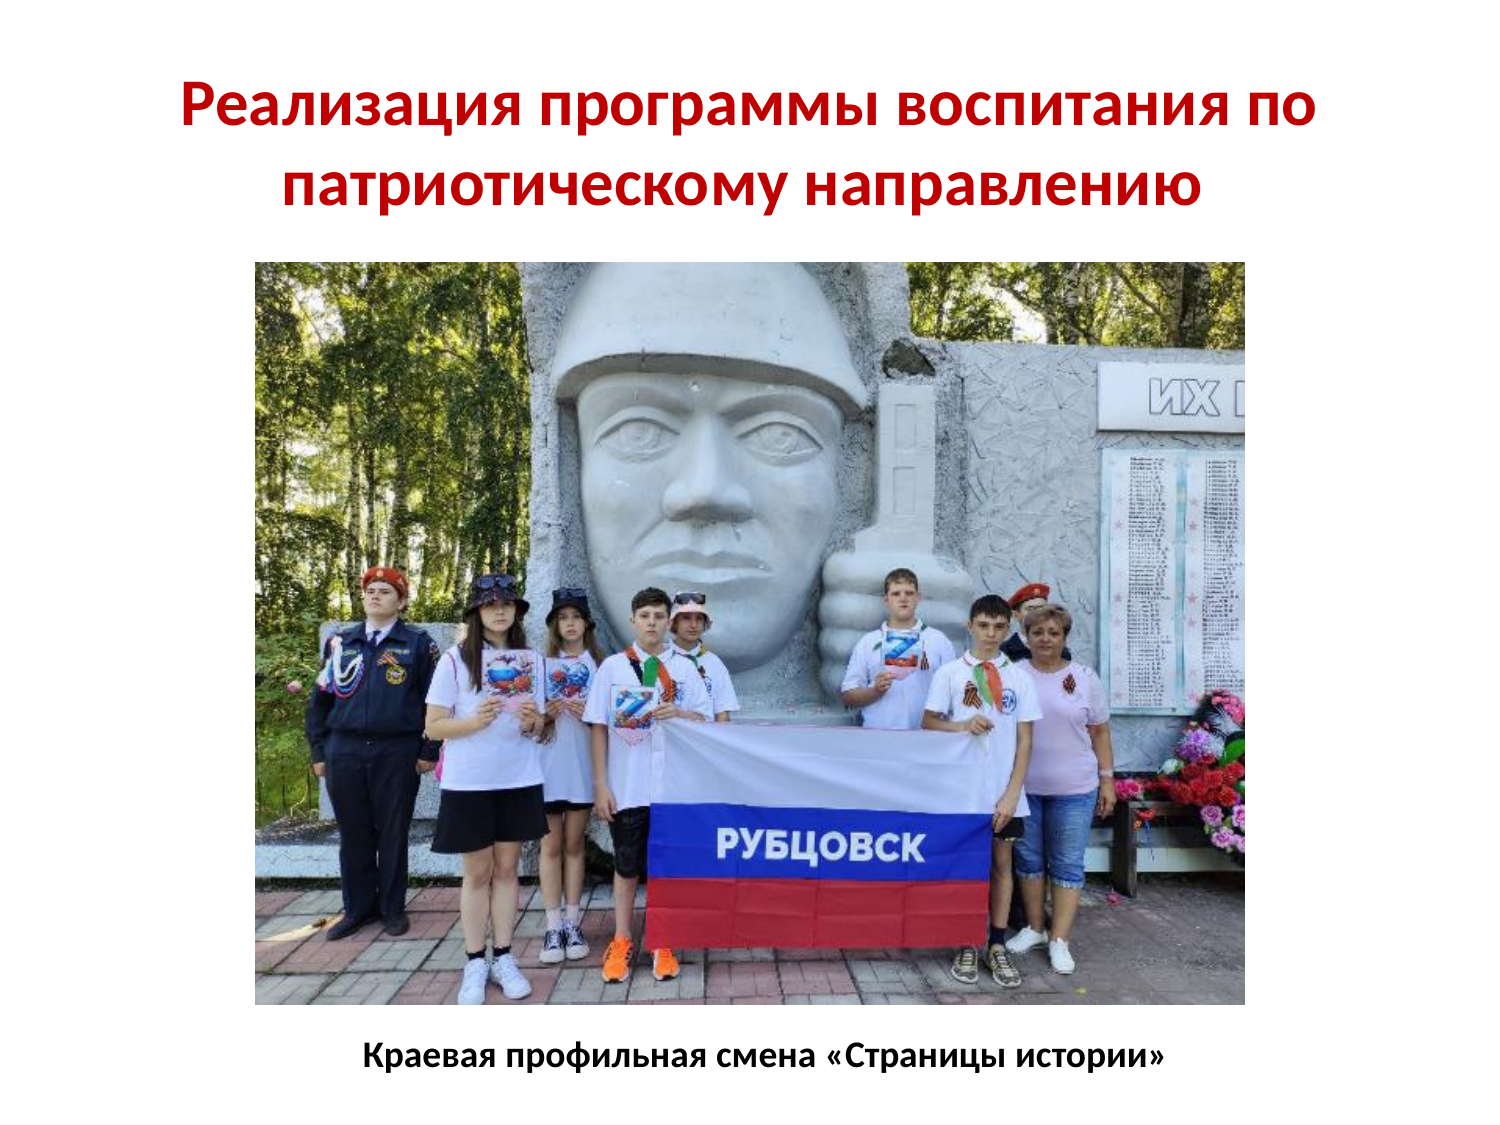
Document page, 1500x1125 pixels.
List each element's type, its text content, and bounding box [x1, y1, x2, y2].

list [254, 262, 1246, 1006]
text_box Краевая профильная смена «Страницы истории» [347, 1023, 1184, 1083]
title Реализация программы воспитания по патриотическому направлению [75, 45, 1425, 233]
